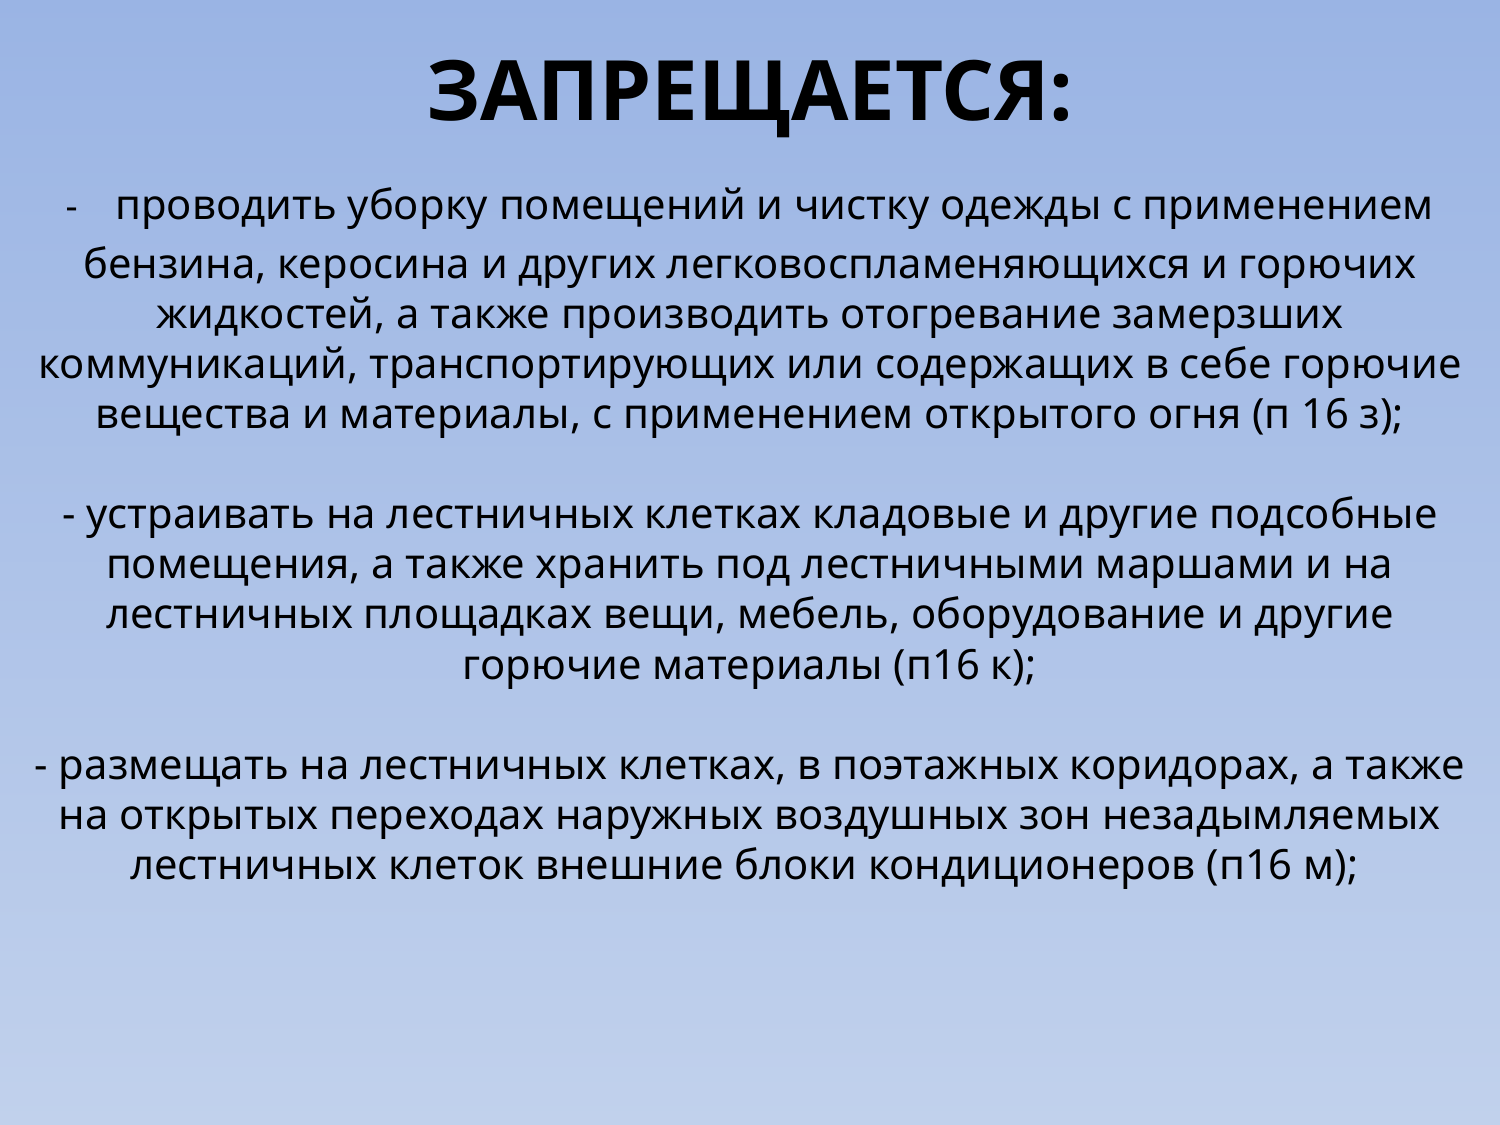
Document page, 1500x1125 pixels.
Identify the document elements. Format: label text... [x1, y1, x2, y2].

title ЗАПРЕЩАЕТСЯ: - проводить уборку помещений и чистку одежды с применением бензина, керосина и других легковоспламеняющихся и горючих жидкостей, а также производить отогревание замерзших коммуникаций, транспортирующих или содержащих в себе горючие вещества и материалы, с применением открытого огня (п 16 з); - устраивать на лестничных клетках кладовые и другие подсобные помещения, а также хранить под лестничными маршами и на лестничных площадках вещи, мебель, оборудование и другие горючие материалы (п16 к); - размещать на лестничных клетках, в поэтажных коридорах, а также на открытых переходах наружных воздушных зон незадымляемых лестничных клеток внешние блоки кондиционеров (п16 м); [0, 0, 1500, 1125]
